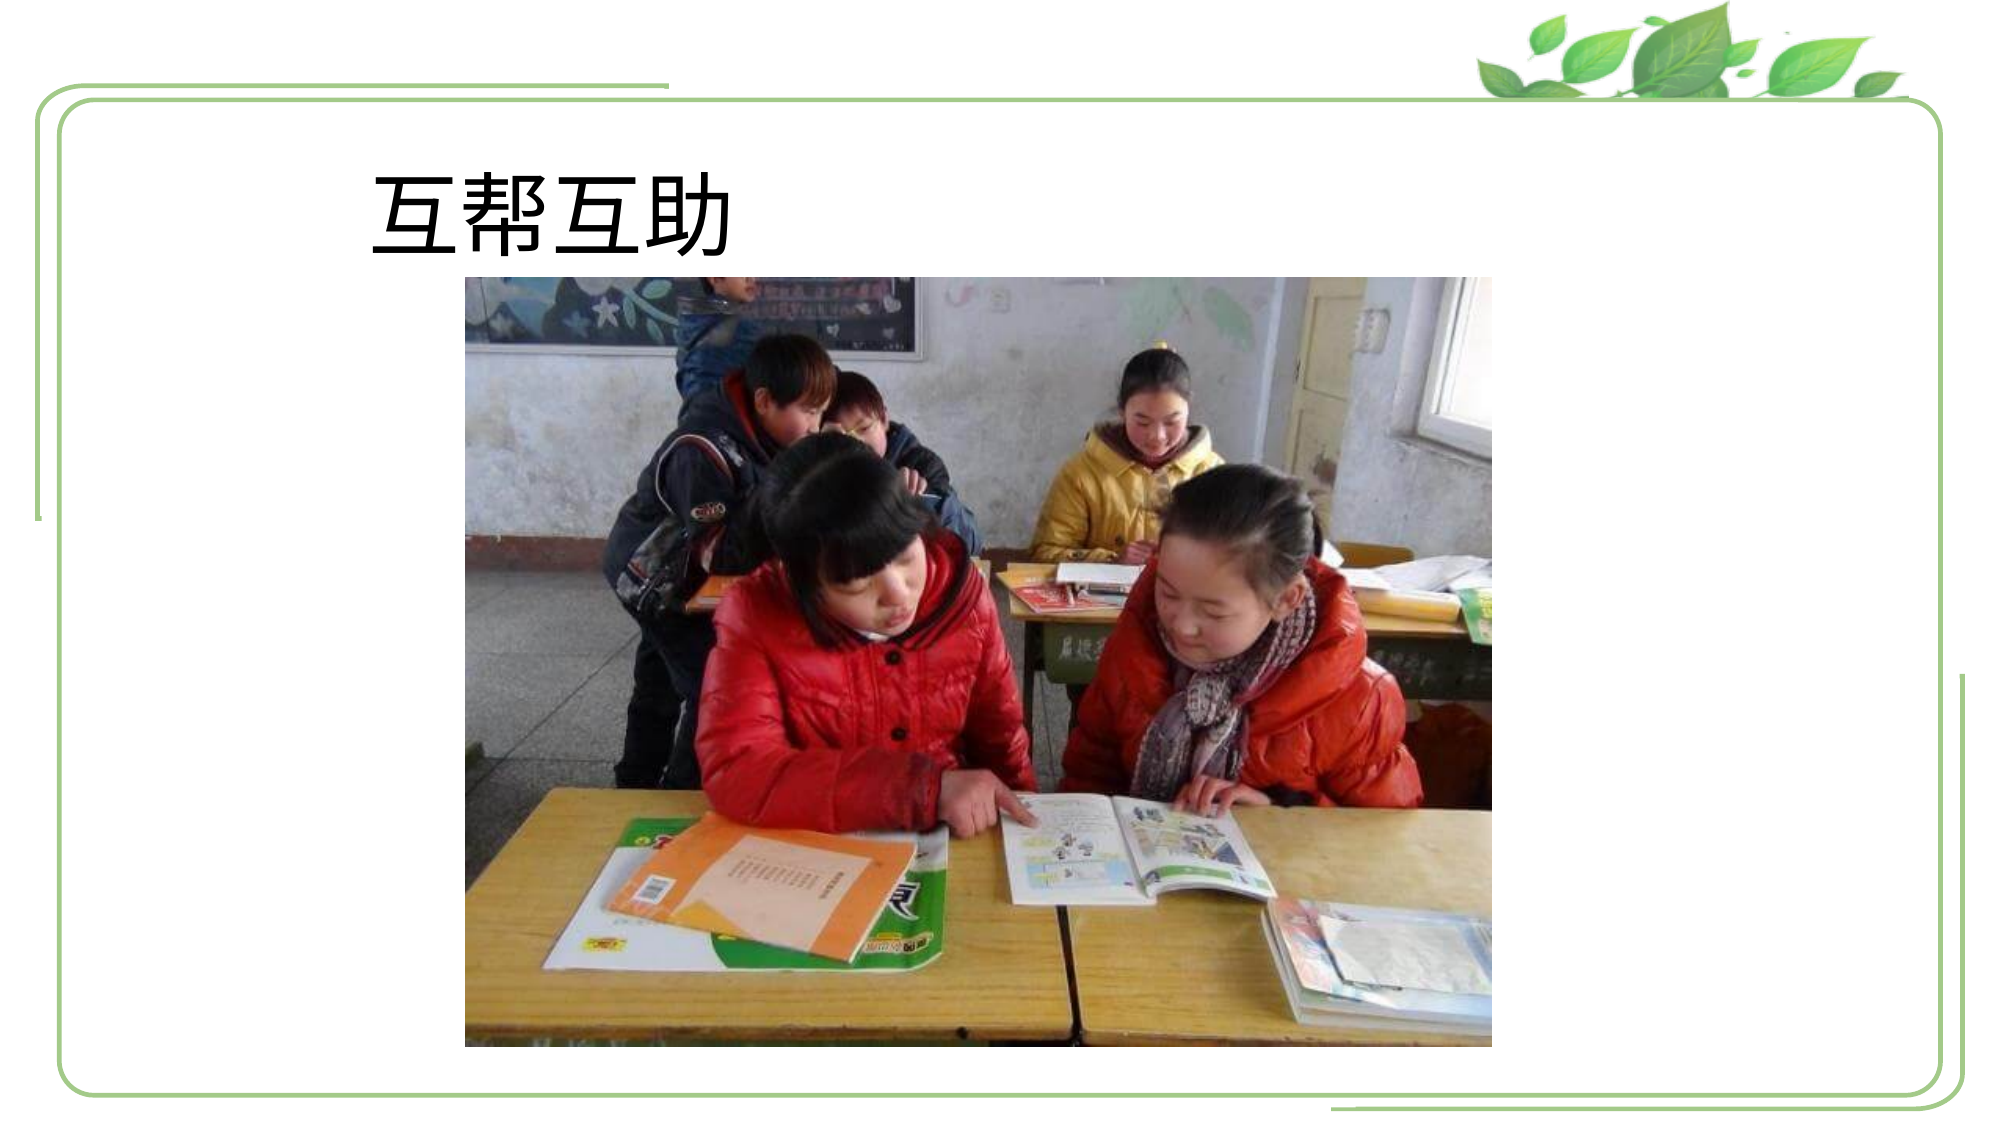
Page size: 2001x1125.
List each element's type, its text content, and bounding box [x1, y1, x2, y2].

picture [465, 277, 1492, 1047]
title 互帮互助 [353, 59, 1647, 278]
